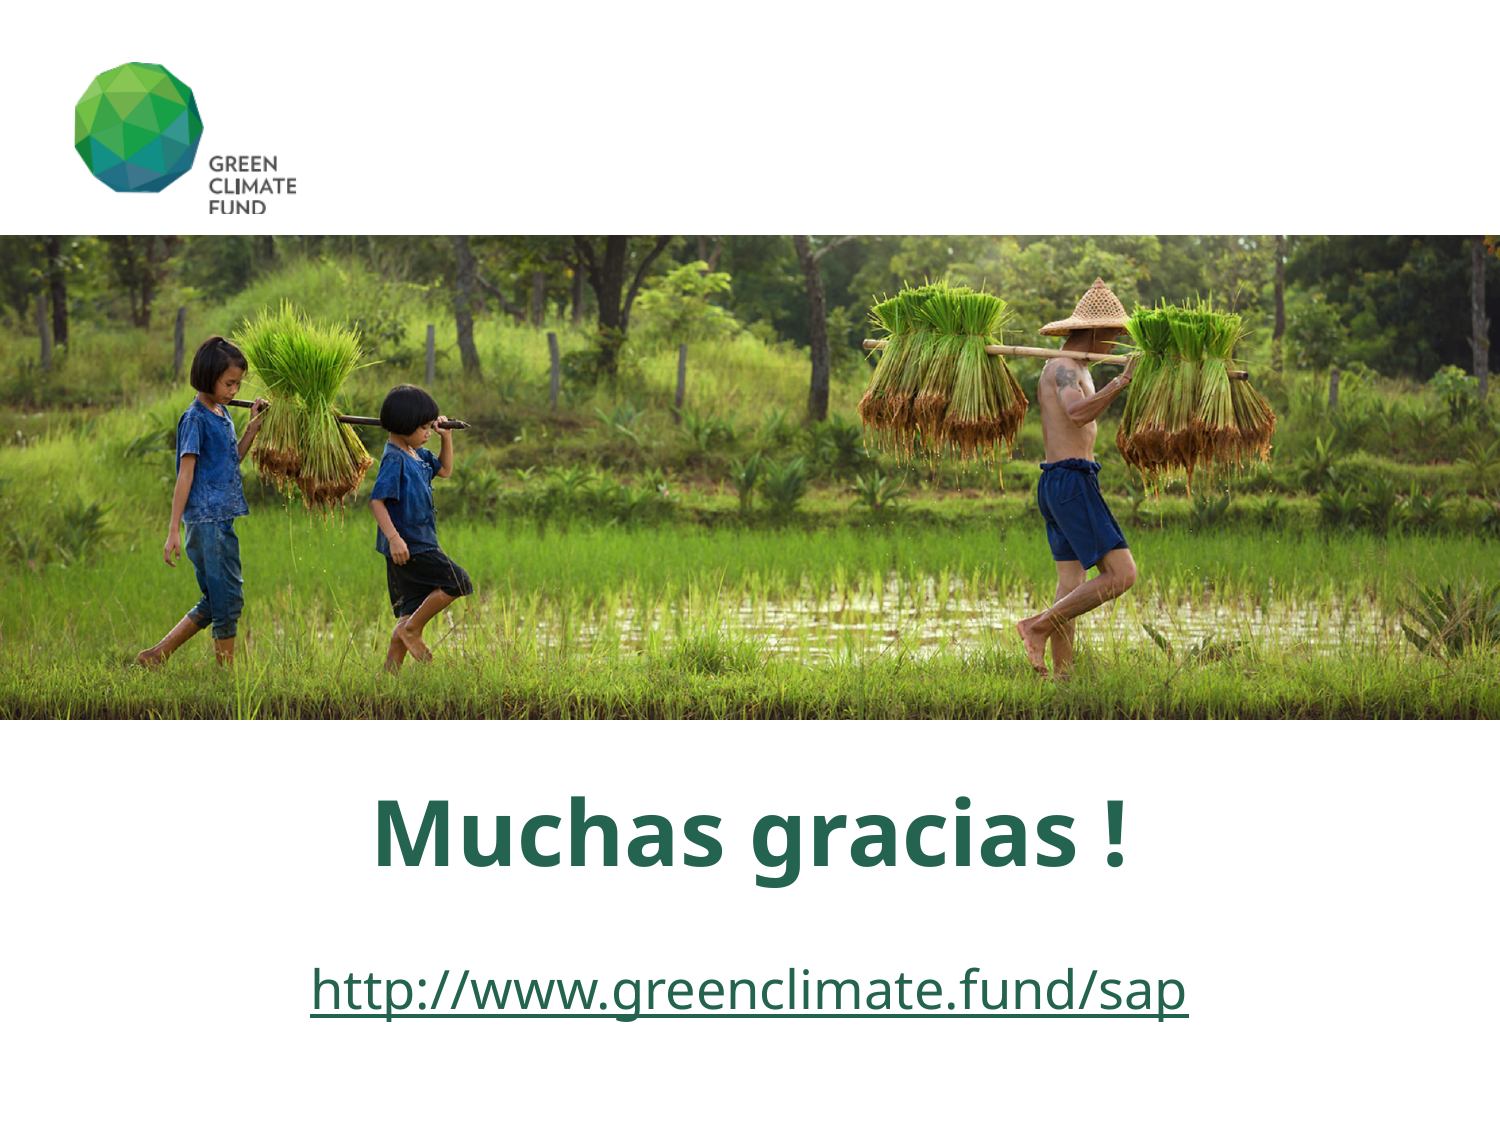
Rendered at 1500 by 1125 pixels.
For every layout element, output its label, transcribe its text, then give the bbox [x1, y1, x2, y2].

picture [0, 235, 1500, 720]
list http://www.greenclimate.fund/sap [125, 947, 1375, 1047]
title Muchas gracias ! [194, 753, 1306, 907]
